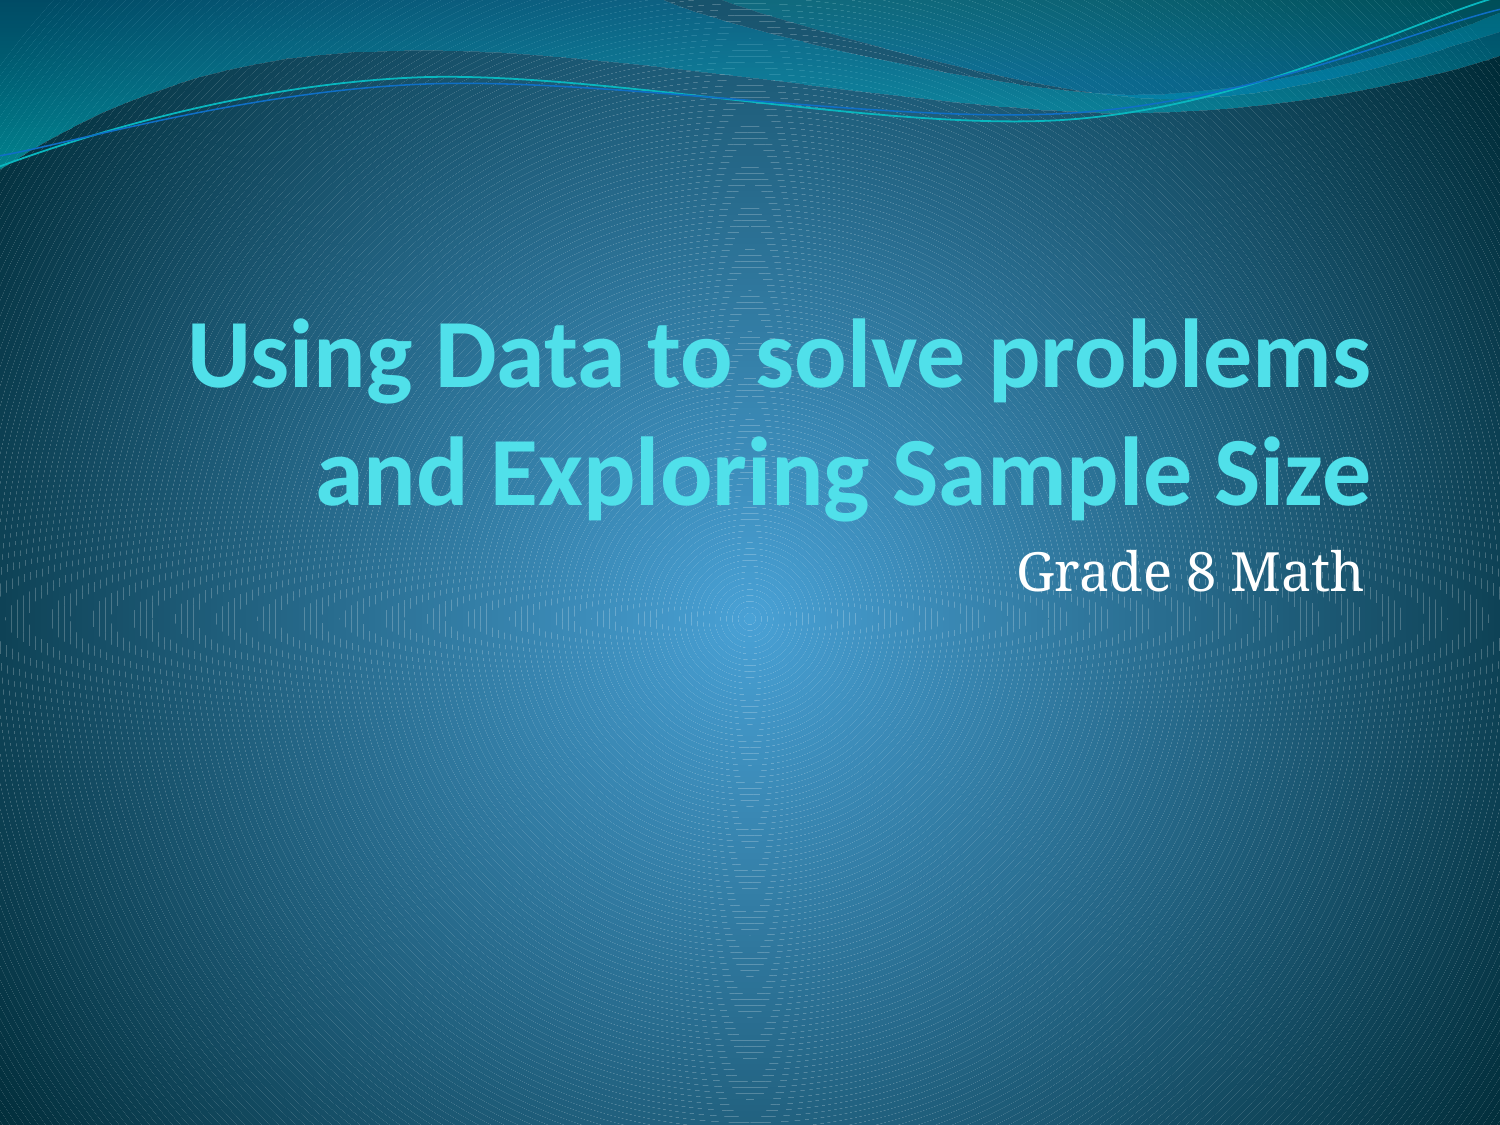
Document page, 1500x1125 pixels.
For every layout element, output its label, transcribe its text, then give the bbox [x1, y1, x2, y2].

title Using Data to solve problems and Exploring Sample Size [87, 224, 1376, 525]
subtitle Grade 8 Math [87, 529, 1376, 818]
